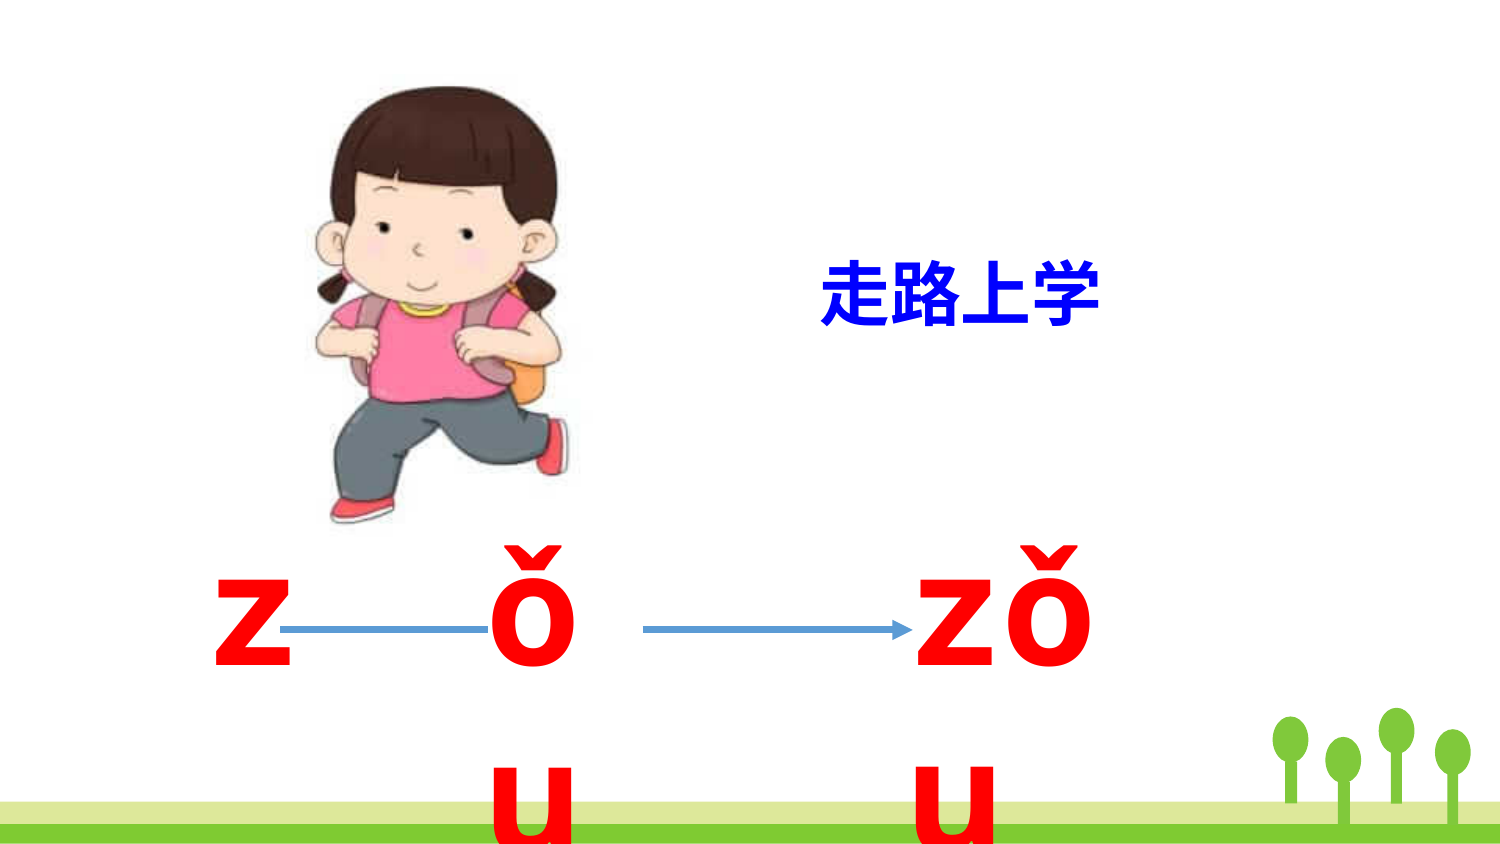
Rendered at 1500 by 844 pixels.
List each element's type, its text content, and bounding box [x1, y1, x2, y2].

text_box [0, 707, 1500, 844]
text_box zǒu [897, 503, 1165, 707]
text_box z [195, 504, 308, 703]
text_box ǒu [474, 503, 659, 707]
text_box 走路上学 [808, 244, 1125, 341]
picture [280, 74, 618, 541]
